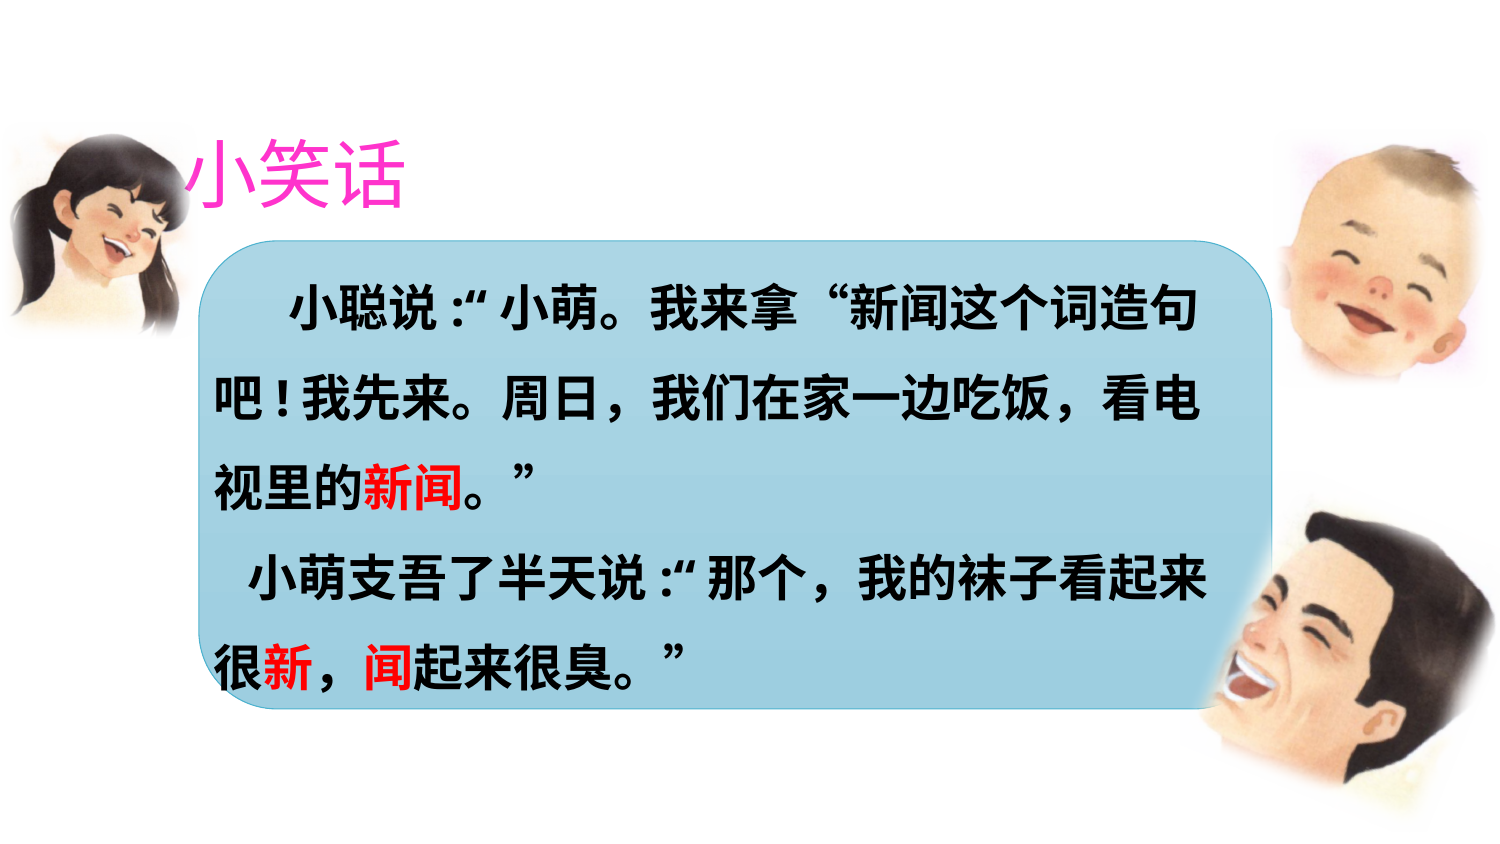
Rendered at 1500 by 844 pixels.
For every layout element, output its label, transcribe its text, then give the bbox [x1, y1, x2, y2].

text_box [198, 239, 1272, 709]
text_box 小笑话 [199, 120, 475, 239]
picture [1271, 127, 1490, 390]
picture [0, 120, 199, 341]
picture [1214, 498, 1491, 804]
